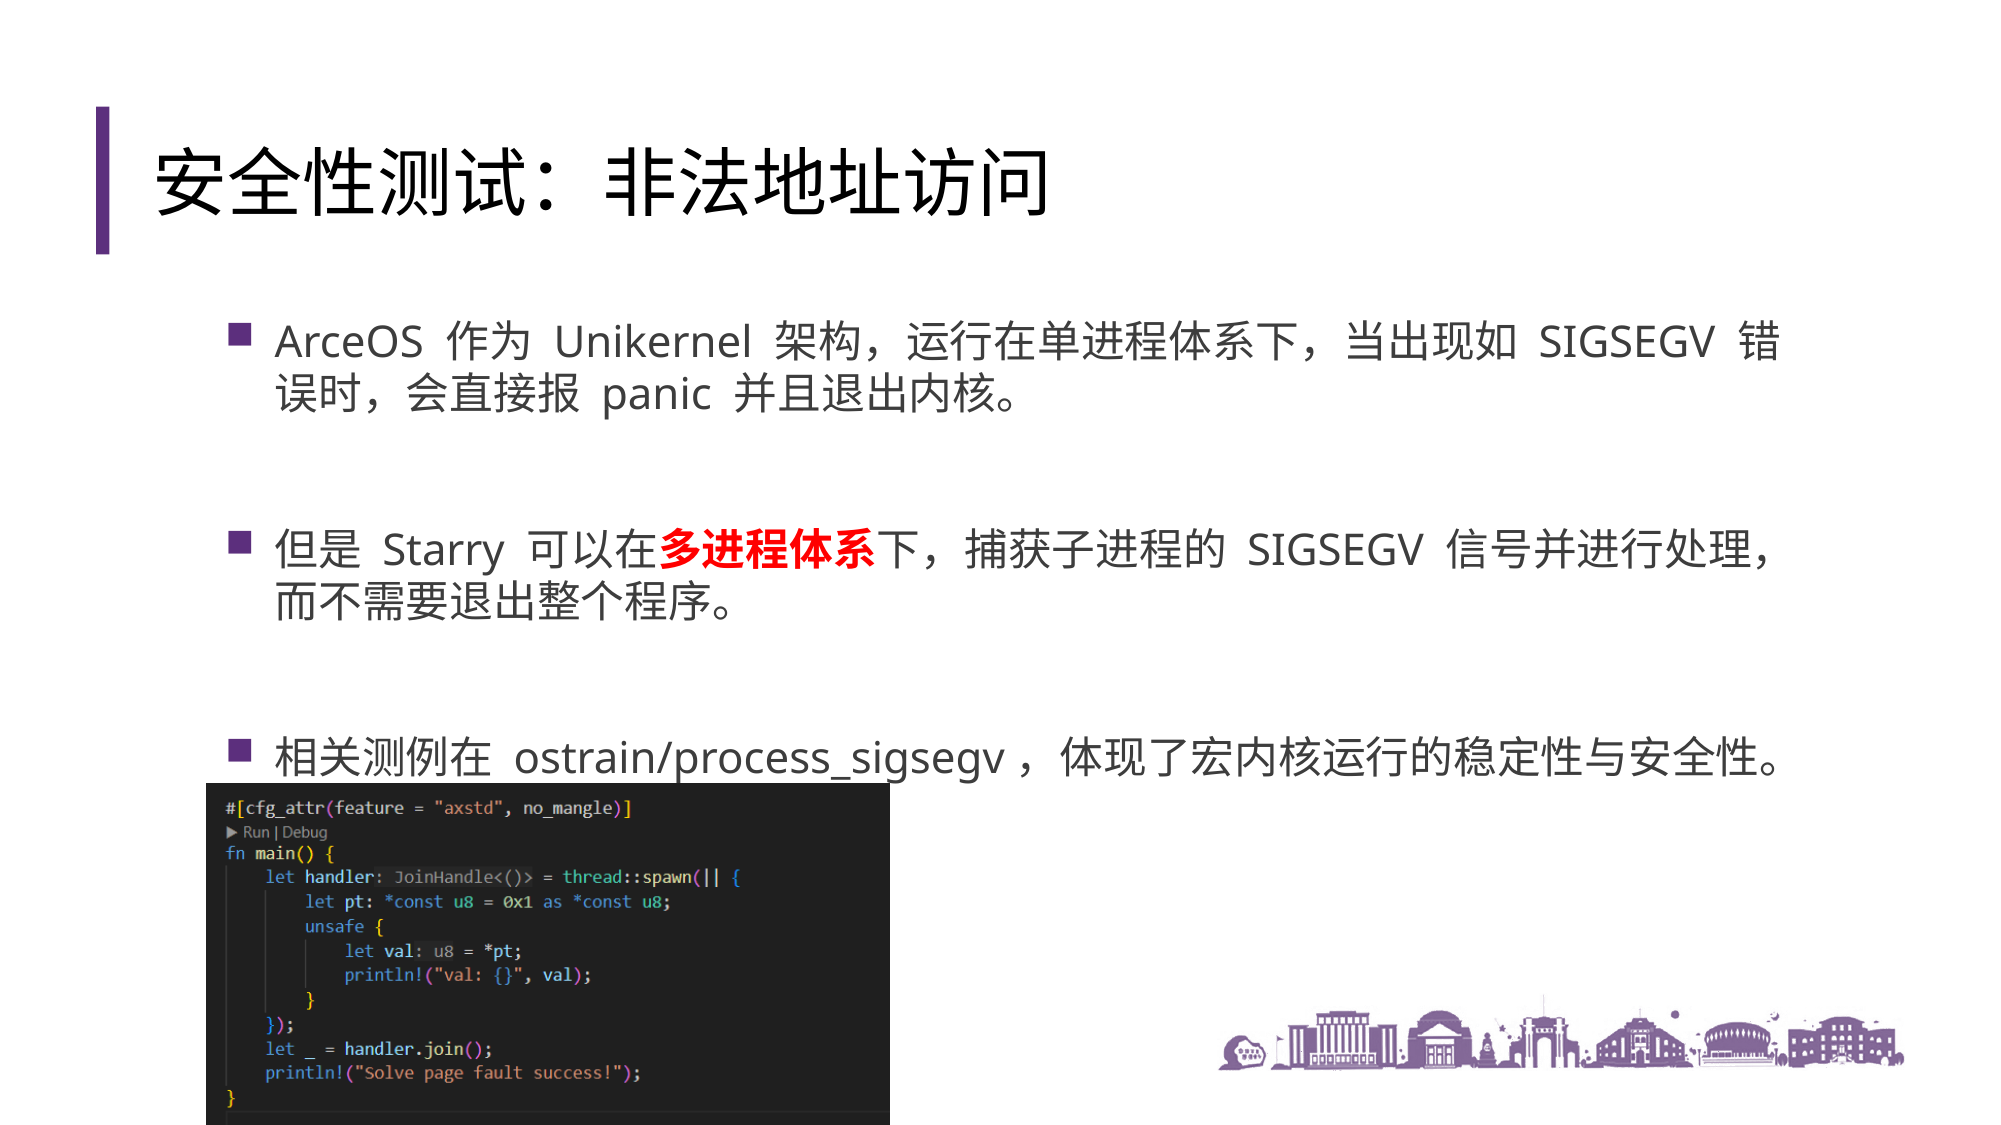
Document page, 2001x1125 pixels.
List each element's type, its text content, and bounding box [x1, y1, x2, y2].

text_box 安全性测试：非法地址访问 [137, 128, 1643, 233]
picture [205, 782, 891, 1125]
list ArceOS 作为 Unikernel 架构，运行在单进程体系下，当出现如 SIGSEGV 错误时，会直接报 panic 并且退出内核。 但是 Starry 可以在多进程体系下，捕获子进程的 SIGSEGV 信号并进行处理，而不需要退出整个程序。 相关测例在 ostrain/process_sigsegv，体现了宏内核运行的稳定性与安全性。 [156, 305, 1830, 1020]
